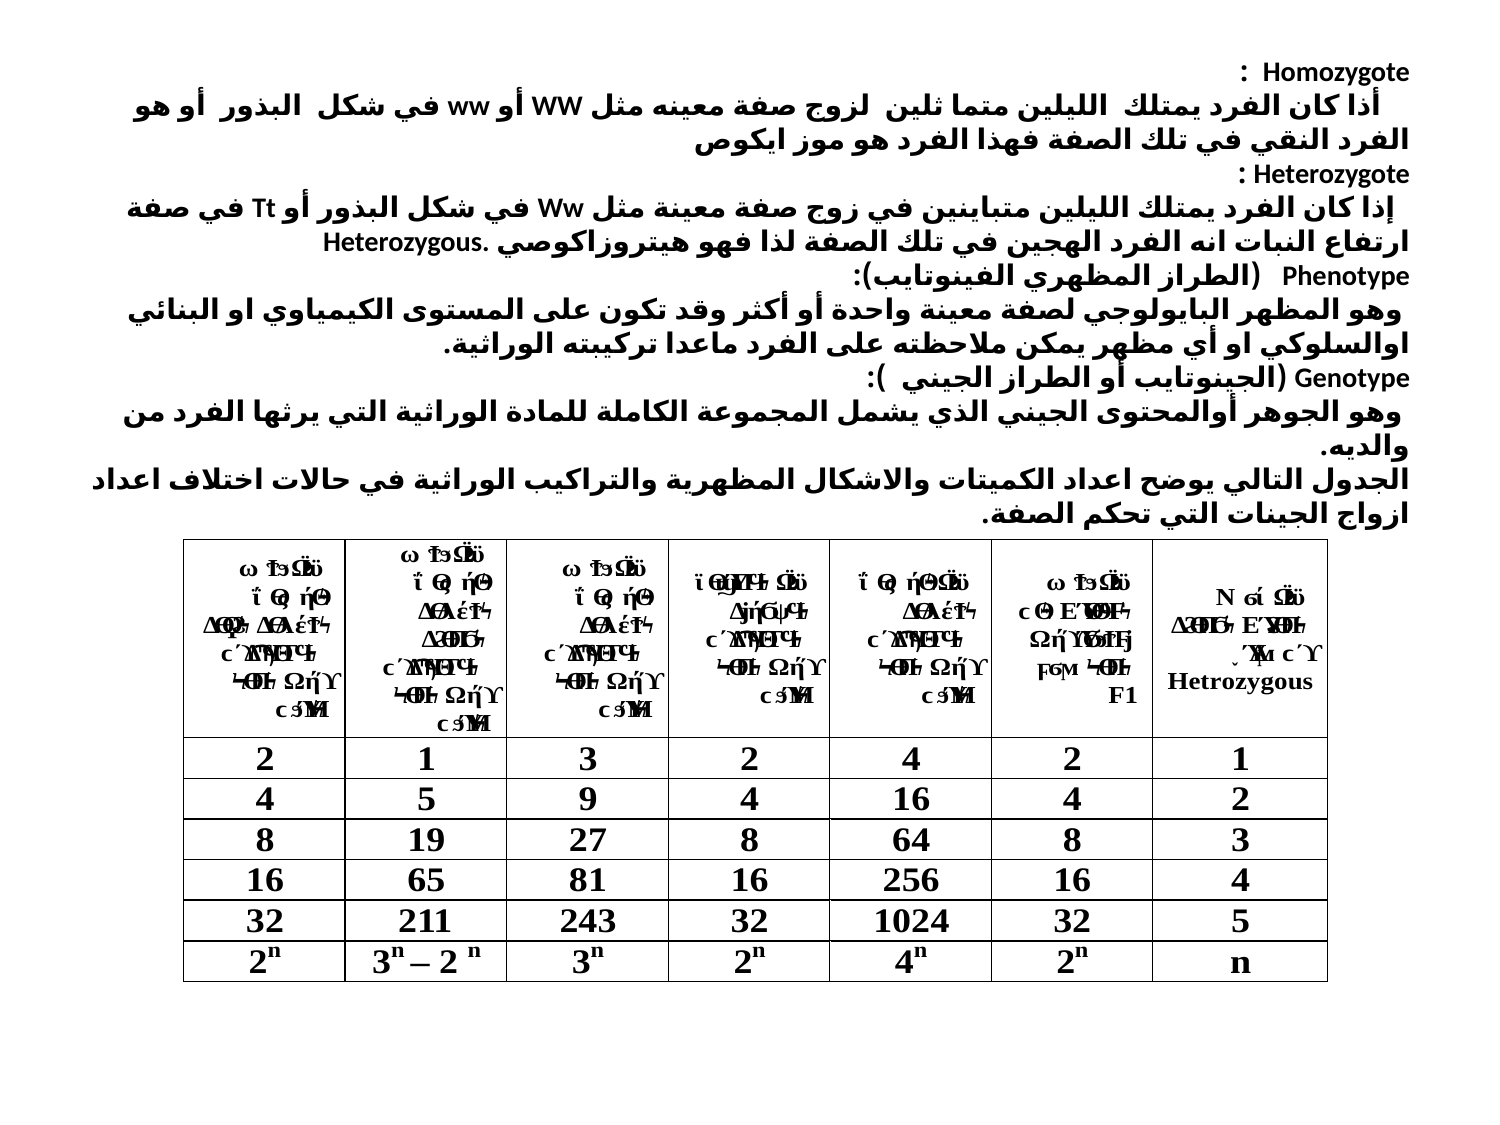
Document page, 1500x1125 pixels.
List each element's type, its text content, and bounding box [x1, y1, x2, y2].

title Homozygote : أذا كان الفرد يمتلك الليلين متما ثلين لزوج صفة معينه مثل WW أو ww في شكل البذور أو هو الفرد النقي في تلك الصفة فهذا الفرد هو موز ايكوص Heterozygote : إذا كان الفرد يمتلك الليلين متباينين في زوج صفة معينة مثل Ww في شكل البذور أو Tt في صفة ارتفاع النبات انه الفرد الهجين في تلك الصفة لذا فهو هيتروزاكوصي Heterozygous. Phenotype (الطراز المظهري الفينوتايب): وهو المظهر البايولوجي لصفة معينة واحدة أو أكثر وقد تكون على المستوى الكيمياوي او البنائي اوالسلوكي او أي مظهر يمكن ملاحظته على الفرد ماعدا تركيبته الوراثية. Genotype (الجينوتايب أو الطراز الجيني ): وهو الجوهر أوالمحتوى الجيني الذي يشمل المجموعة الكاملة للمادة الوراثية التي يرثها الفرد من والديه. الجدول التالي يوضح اعداد الكميتات والاشكال المظهرية والتراكيب الوراثية في حالات اختلاف اعداد ازواج الجينات التي تحكم الصفة. [75, 45, 1425, 1083]
picture [182, 538, 1329, 1016]
